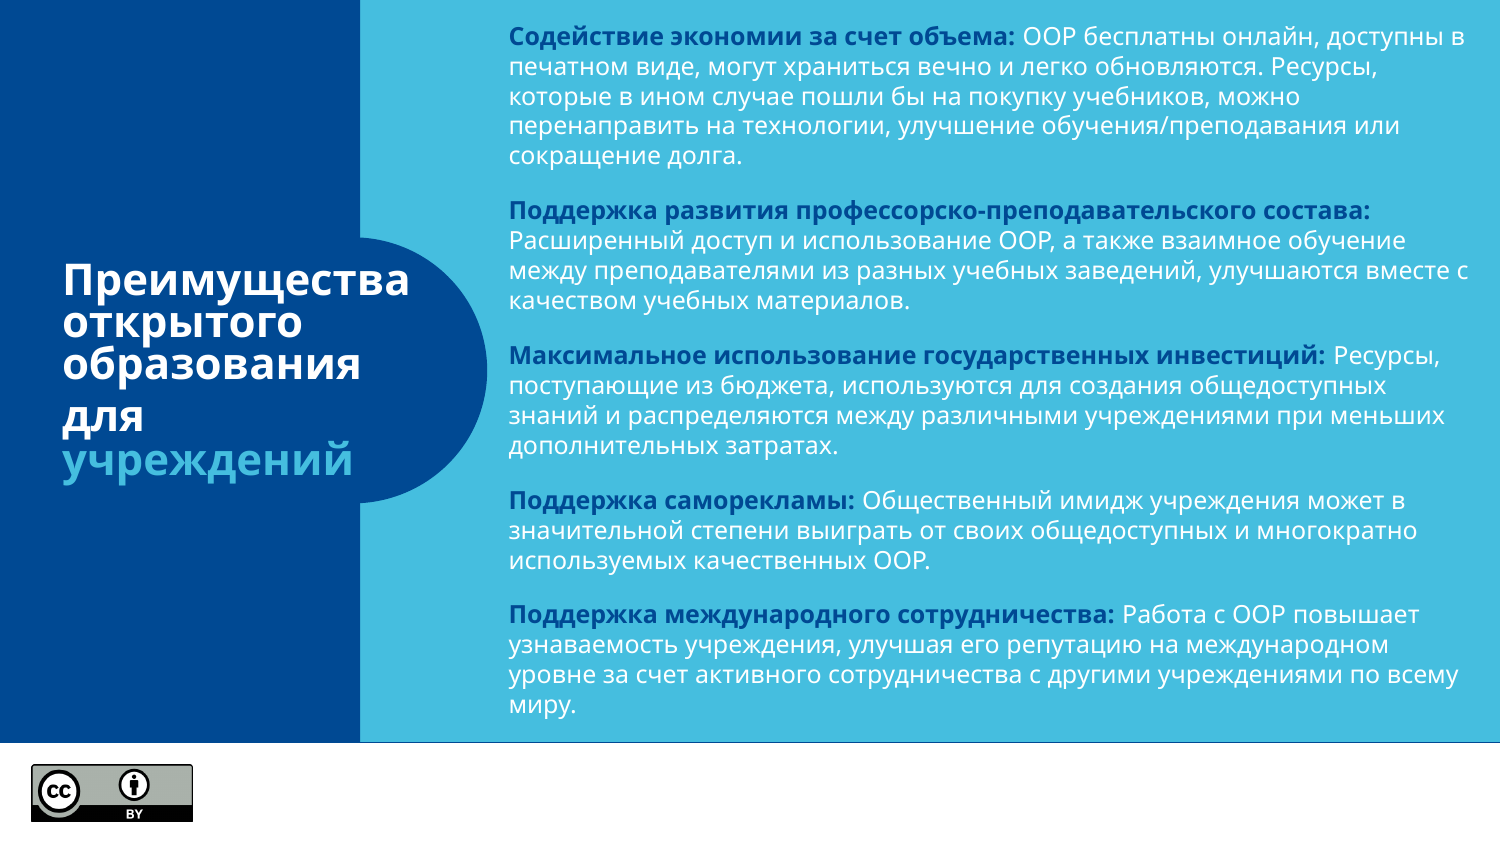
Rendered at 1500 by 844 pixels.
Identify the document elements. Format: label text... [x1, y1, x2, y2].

picture [31, 764, 193, 822]
text_box Преимущества открытого образования для учреждений [47, 246, 462, 499]
text_box [0, 0, 361, 742]
text_box [318, 499, 387, 504]
text_box [304, 237, 401, 246]
text_box Содействие экономии за счет объема: ООР бесплатны онлайн, доступны в печатном виде, могут храниться вечно и легко обновляются. Ресурсы, которые в ином случае пошли бы на покупку учебников, можно перенаправить на технологии, улучшение обучения/преподавания или сокращение долга. Поддержка развития профессорско-преподавательского состава: Расширенный доступ и использование ООР, а также взаимное обучение между преподавателями из разных учебных заведений, улучшаются вместе с качеством учебных материалов. Максимальное использование государственных инвестиций: Ресурсы, поступающие из бюджета, используются для создания общедоступных знаний и распределяются между различными учреждениями при меньших дополнительных затратах. Поддержка саморекламы: Общественный имидж учреждения может в значительной степени выиграть от своих общедоступных и многократно используемых качественных ООР. Поддержка международного сотрудничества: Работа с ООР повышает узнаваемость учреждения, улучшая его репутацию на международном уровне за счет активного сотрудничества с другими учреждениями по всему миру. [493, 5, 1495, 734]
text_box [462, 292, 488, 448]
text_box [0, 750, 1500, 844]
